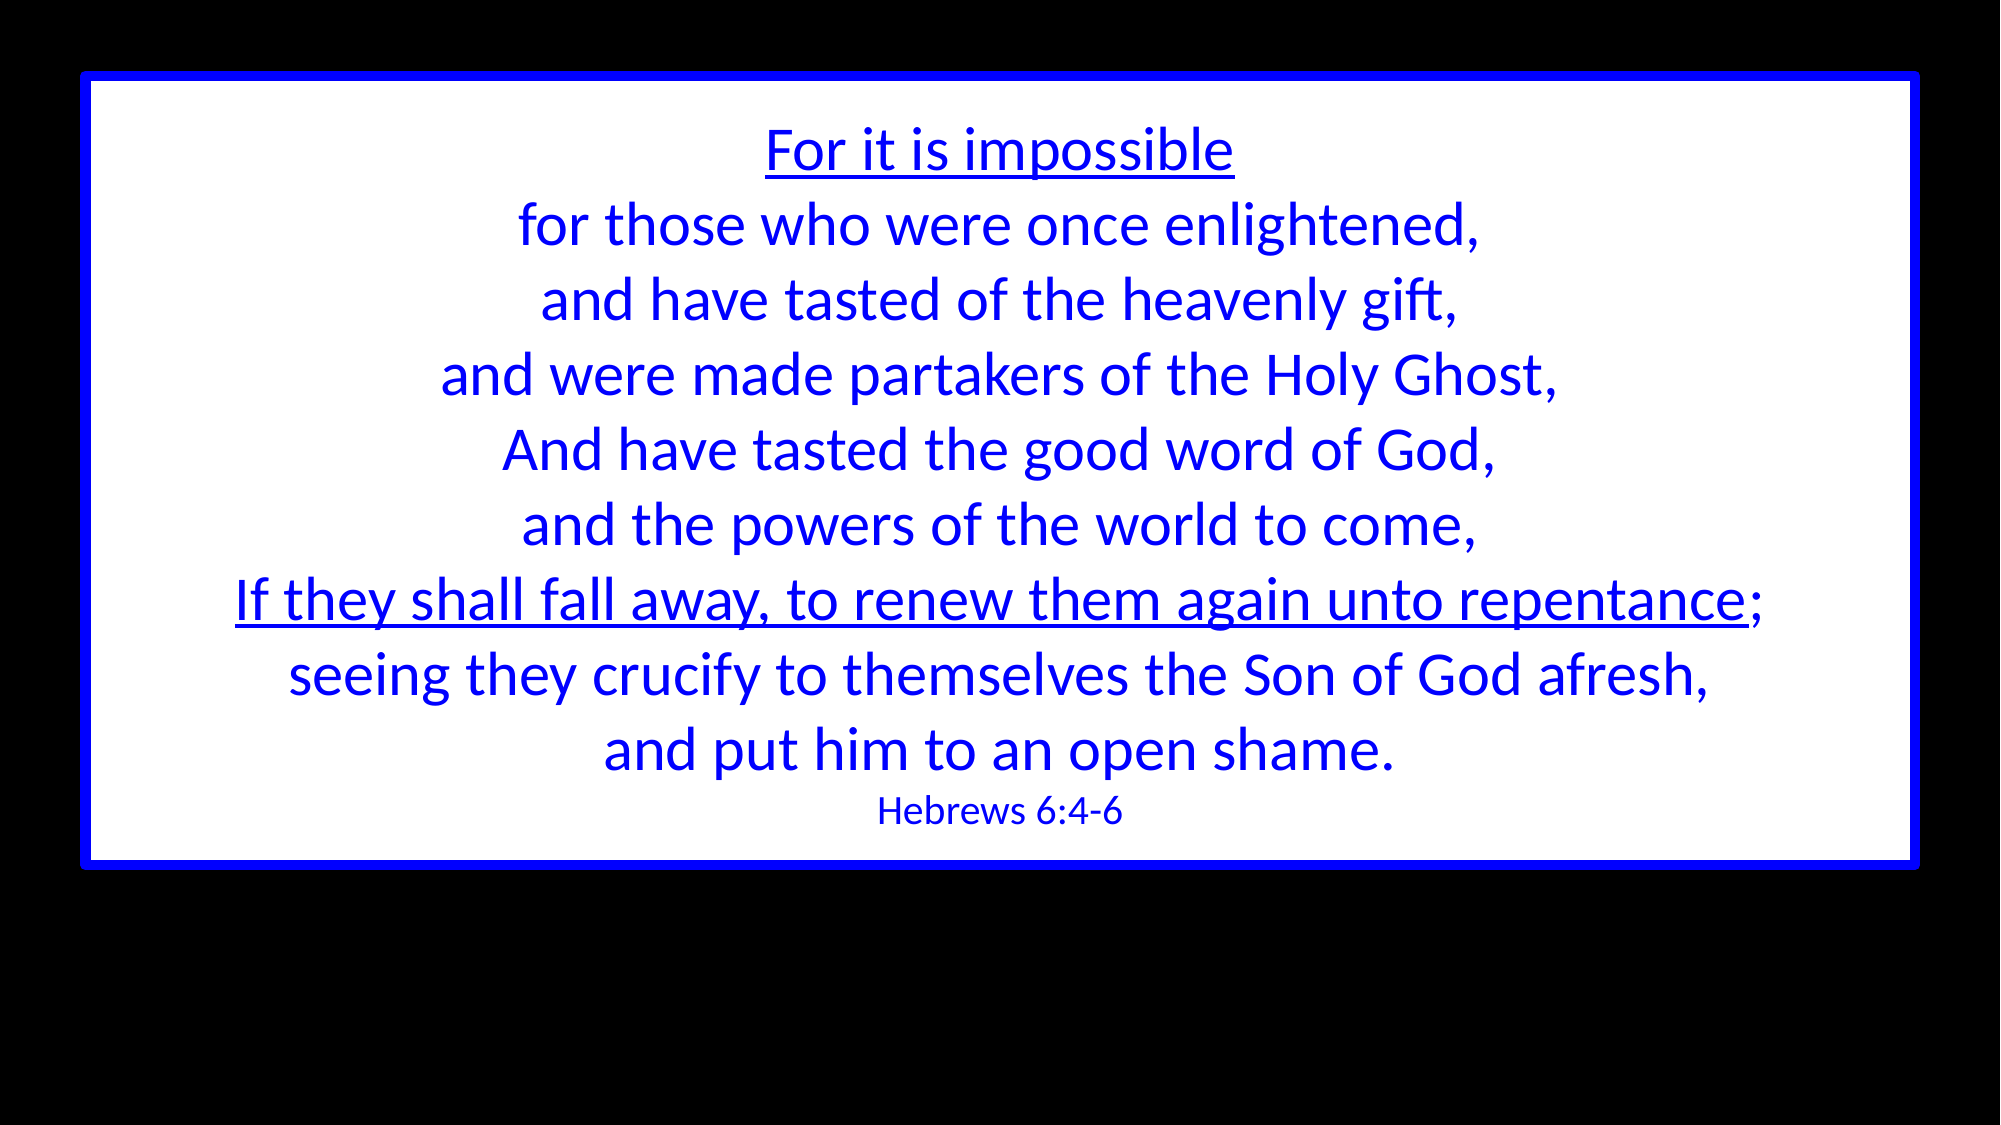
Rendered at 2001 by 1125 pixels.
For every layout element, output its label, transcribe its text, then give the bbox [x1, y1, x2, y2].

text_box For it is impossible for those who were once enlightened, and have tasted of the heavenly gift, and were made partakers of the Holy Ghost, And have tasted the good word of God, and the powers of the world to come, If they shall fall away, to renew them again unto repentance; seeing they crucify to themselves the Son of God afresh, and put him to an open shame. Hebrews 6:4-6 [85, 75, 1915, 865]
